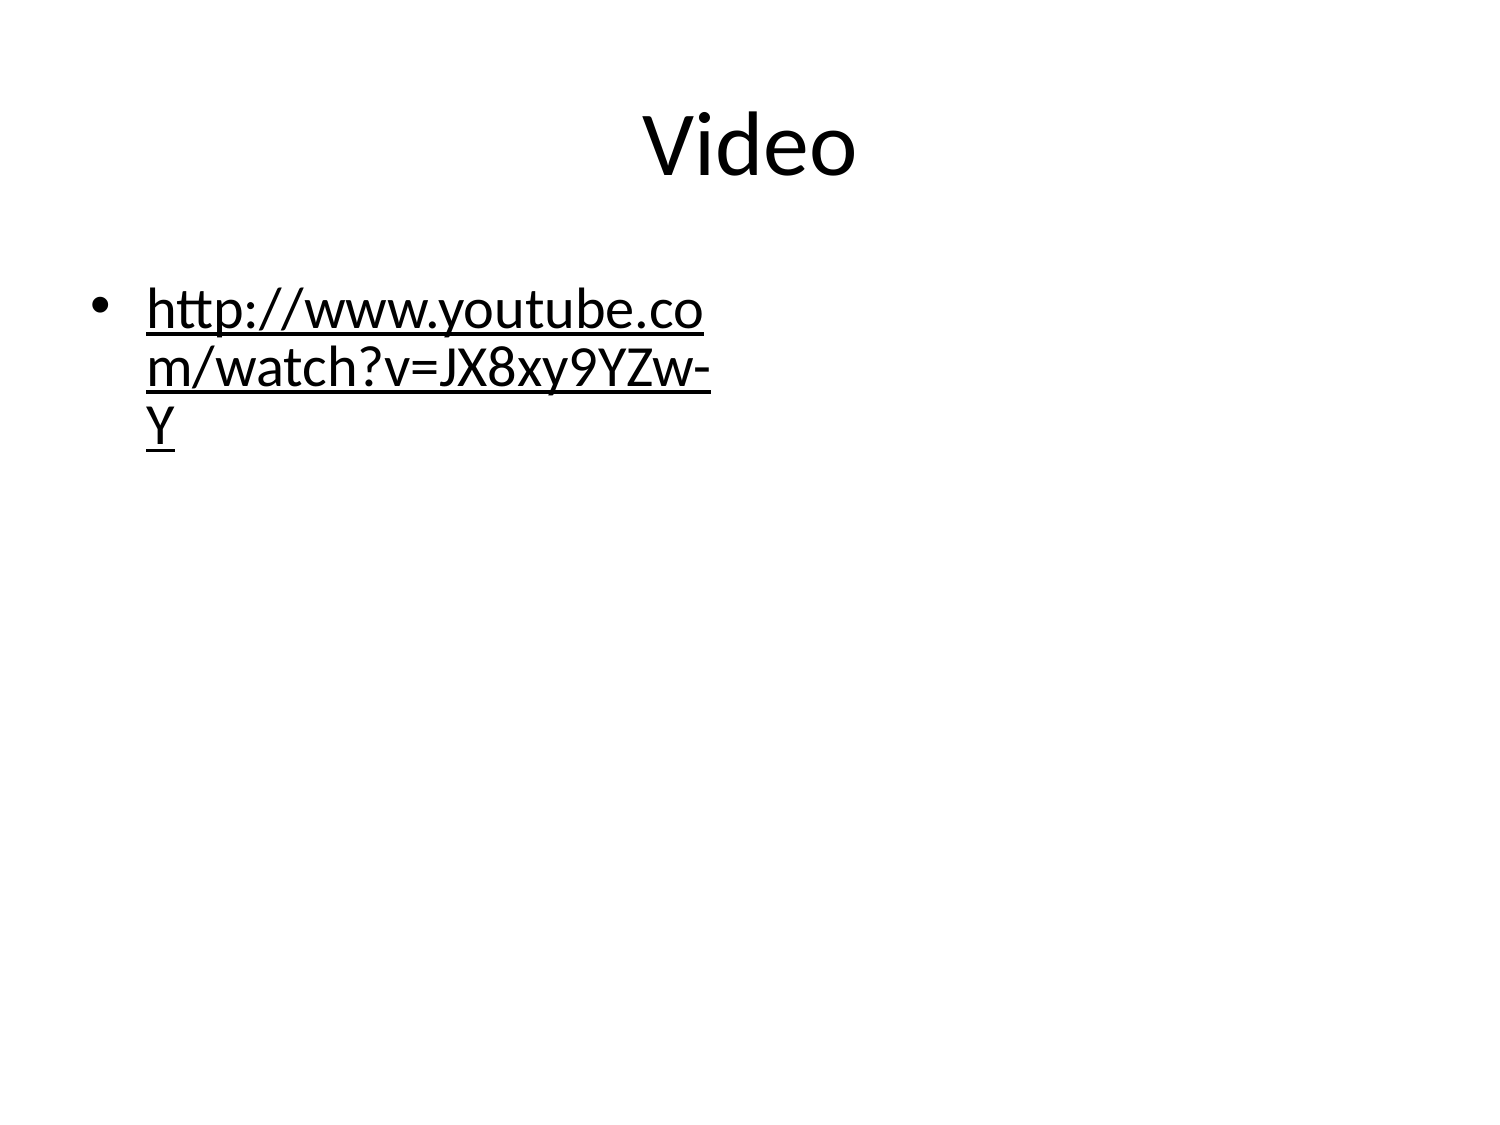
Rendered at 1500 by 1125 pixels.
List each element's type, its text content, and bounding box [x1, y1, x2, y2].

title Video [75, 45, 1425, 233]
list http://www.youtube.com/watch?v=JX8xy9YZw-Y [75, 262, 738, 1005]
